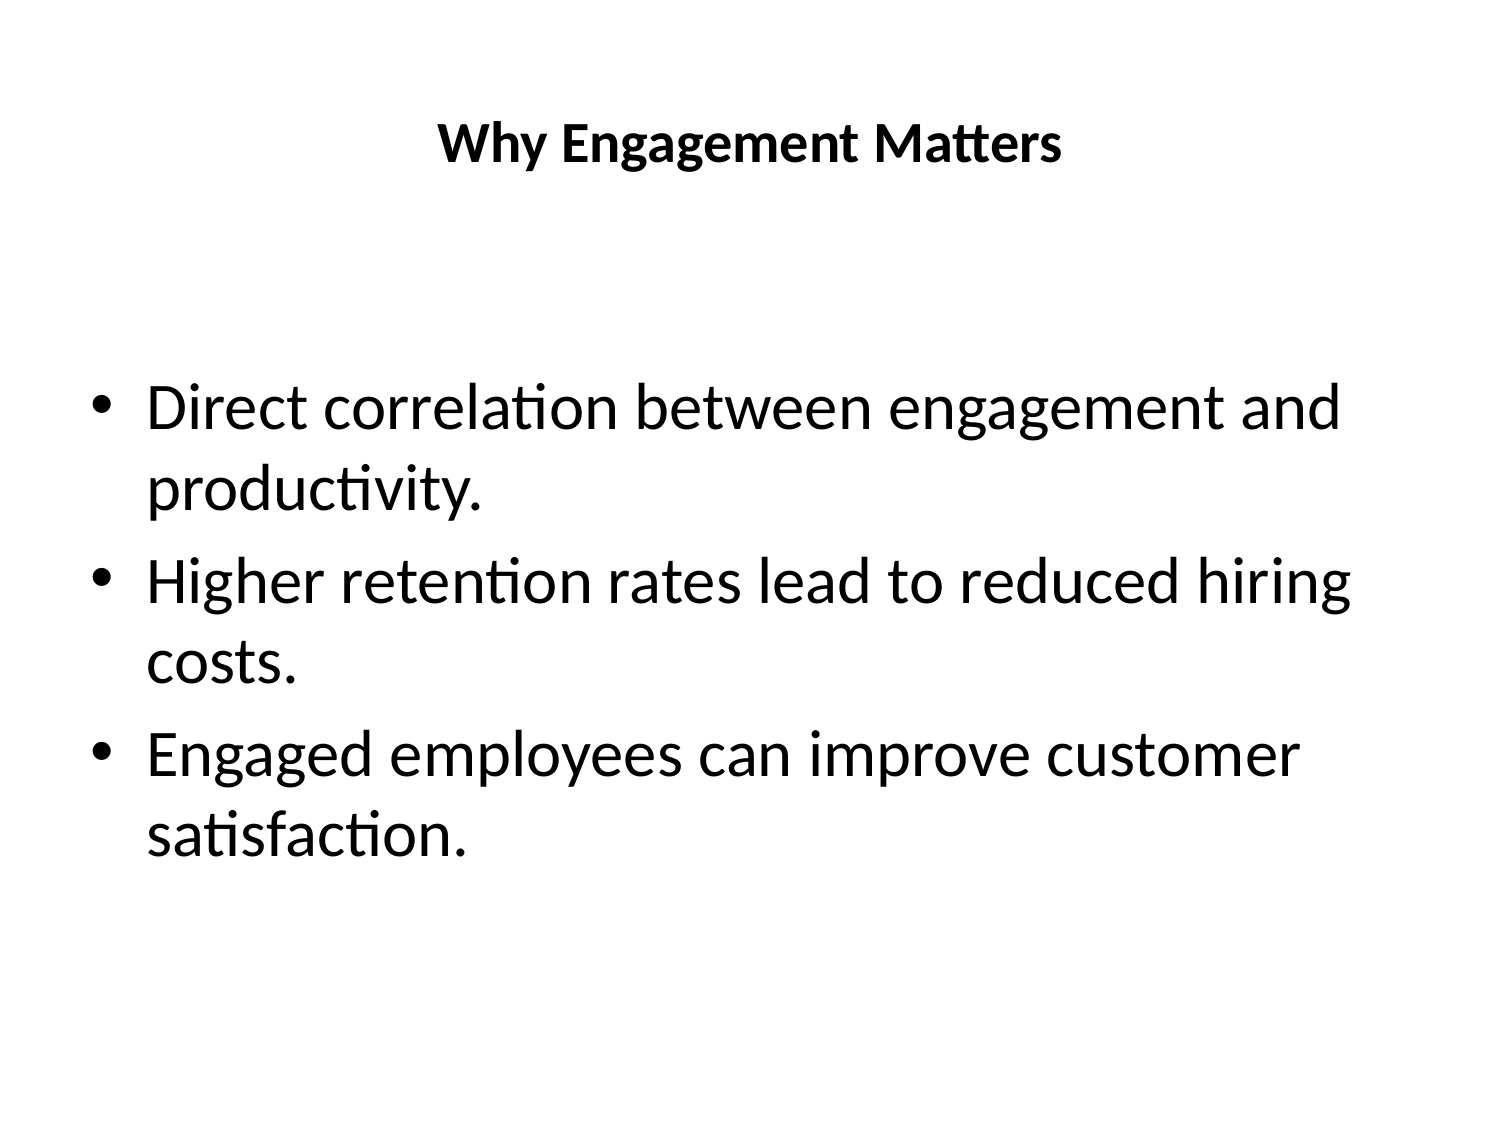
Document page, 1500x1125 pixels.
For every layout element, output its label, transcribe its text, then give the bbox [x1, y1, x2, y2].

list Direct correlation between engagement and productivity. Higher retention rates lead to reduced hiring costs. Engaged employees can improve customer satisfaction. [75, 262, 1425, 1005]
title Why Engagement Matters [75, 45, 1425, 233]
